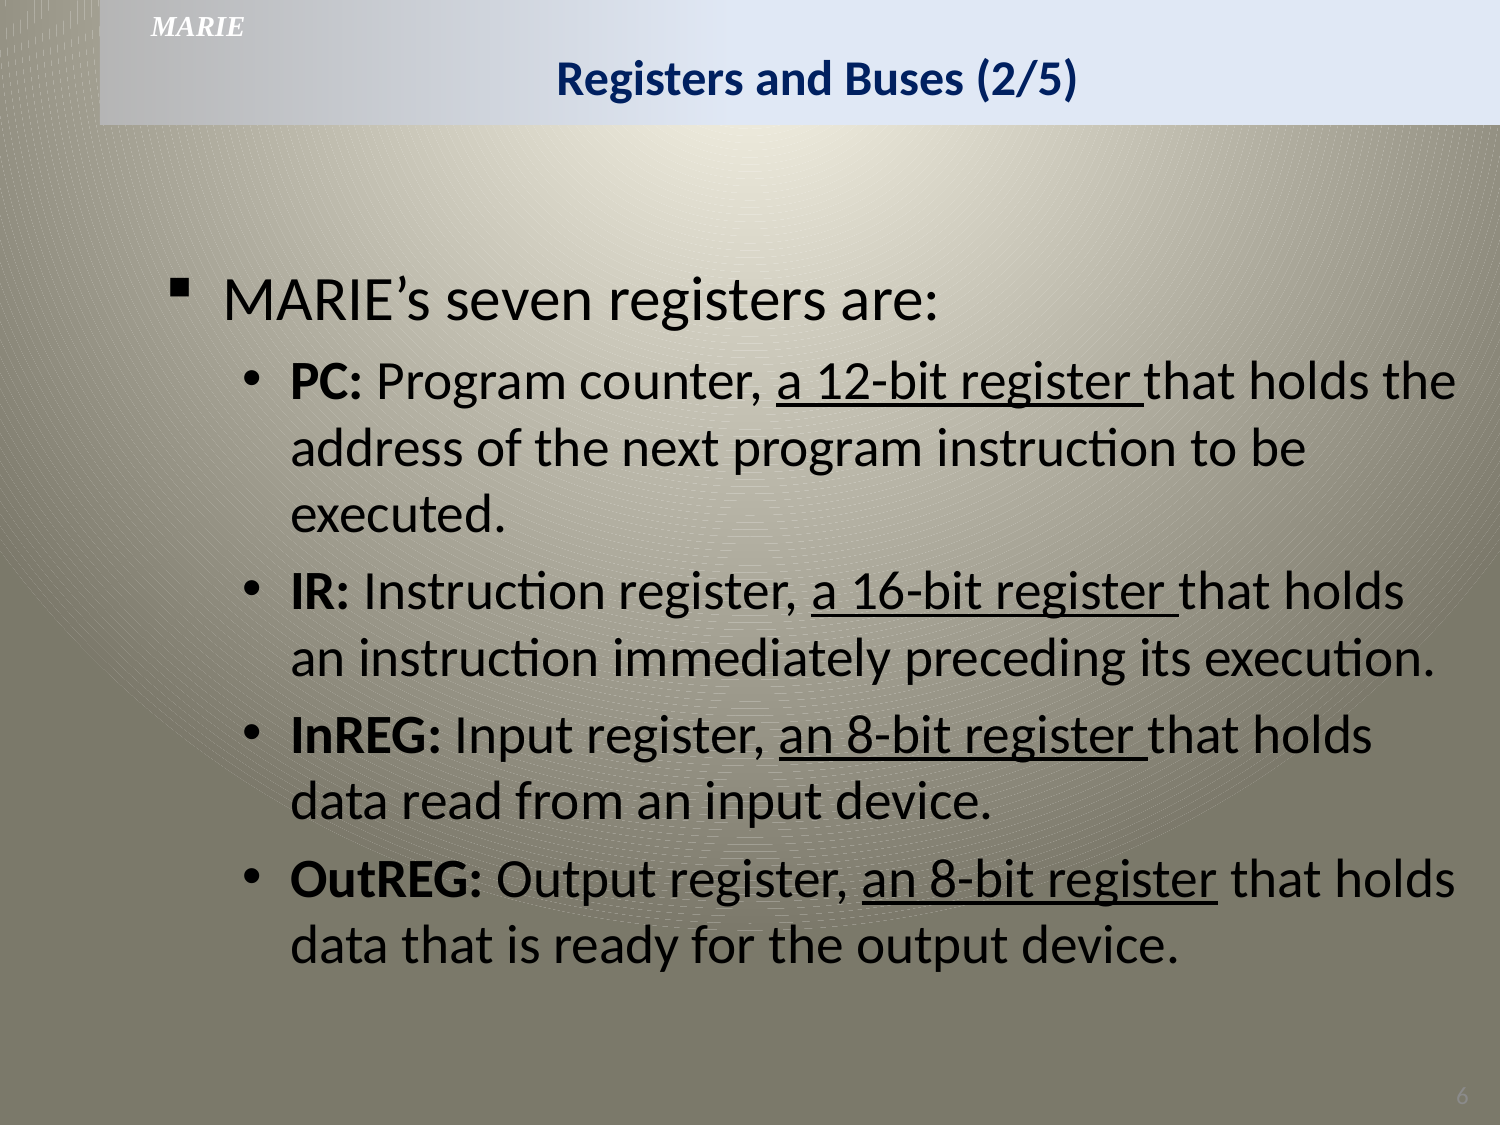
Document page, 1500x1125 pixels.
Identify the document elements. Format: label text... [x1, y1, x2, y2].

list MARIE [135, 0, 625, 50]
title Registers and Buses (2/5) [135, 37, 1500, 113]
list MARIE’s seven registers are: PC: Program counter, a 12-bit register that holds the address of the next program instruction to be executed. IR: Instruction register, a 16-bit register that holds an instruction immediately preceding its execution. InREG: Input register, an 8-bit register that holds data read from an input device. OutREG: Output register, an 8-bit register that holds data that is ready for the output device. [150, 249, 1488, 993]
